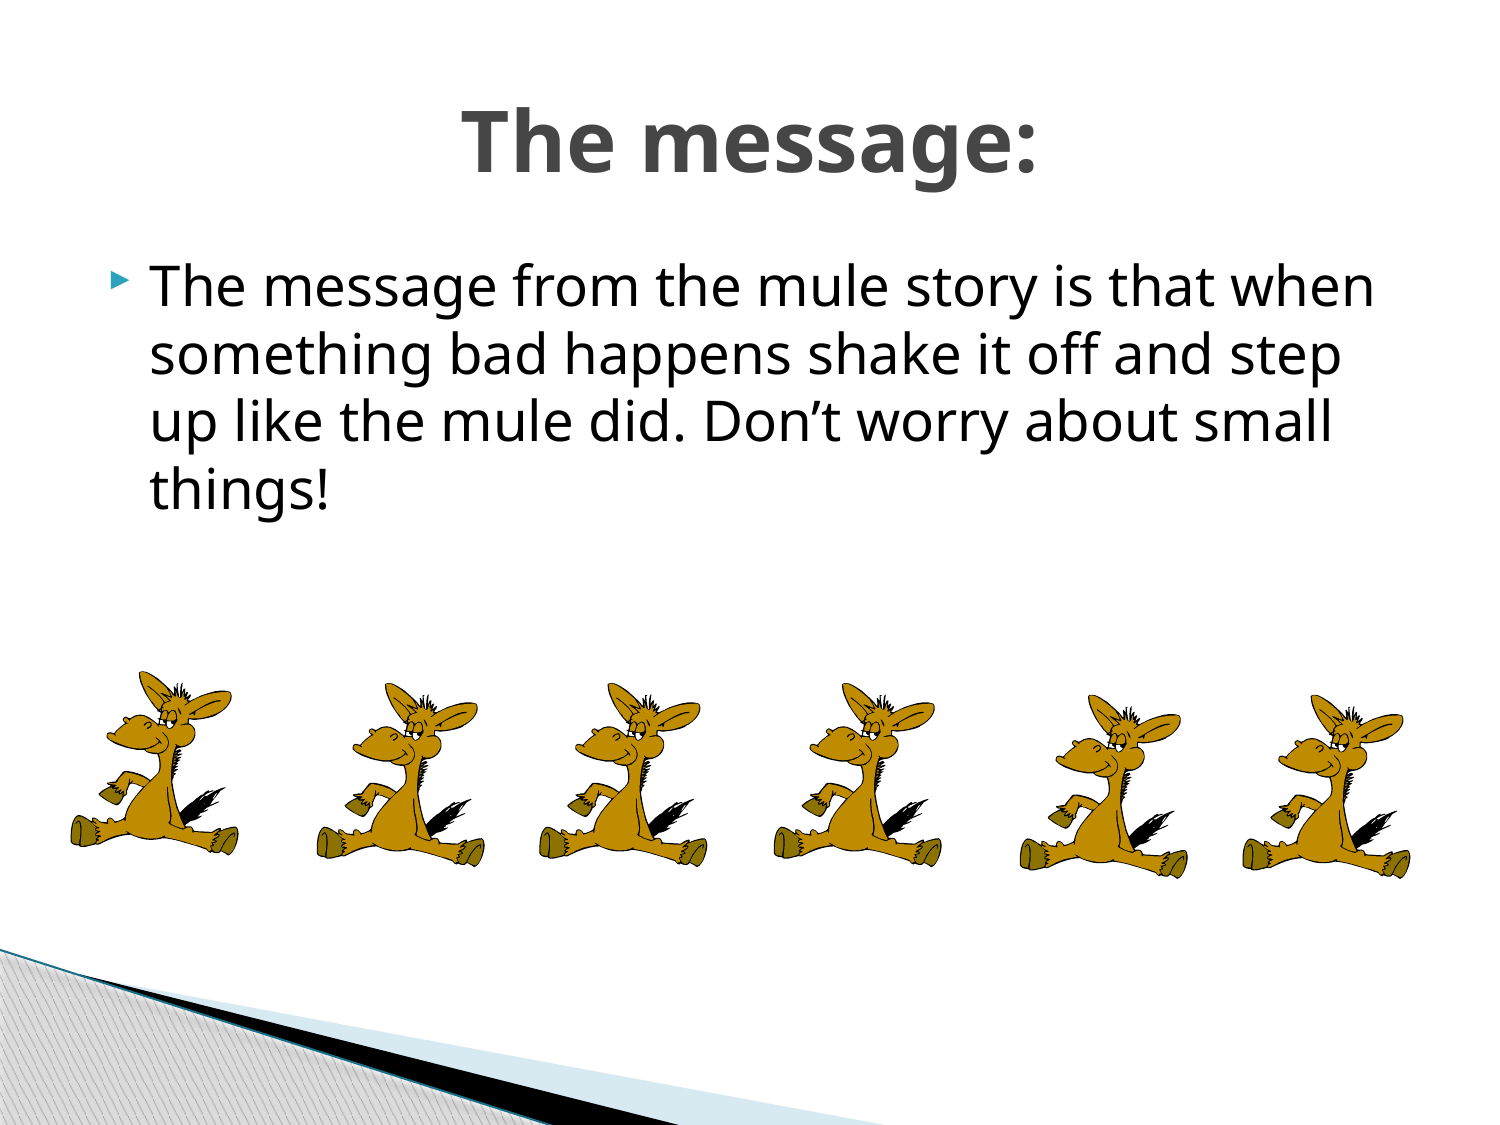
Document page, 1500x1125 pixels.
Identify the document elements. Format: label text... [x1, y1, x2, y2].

picture [70, 667, 243, 856]
list The message from the mule story is that when something bad happens shake it off and step up like the mule did. Don’t worry about small things! [75, 243, 1425, 986]
picture [316, 679, 490, 868]
picture [773, 679, 947, 868]
picture [1241, 691, 1415, 880]
picture [538, 679, 712, 868]
title The message: [75, 45, 1425, 233]
picture [1019, 691, 1193, 880]
